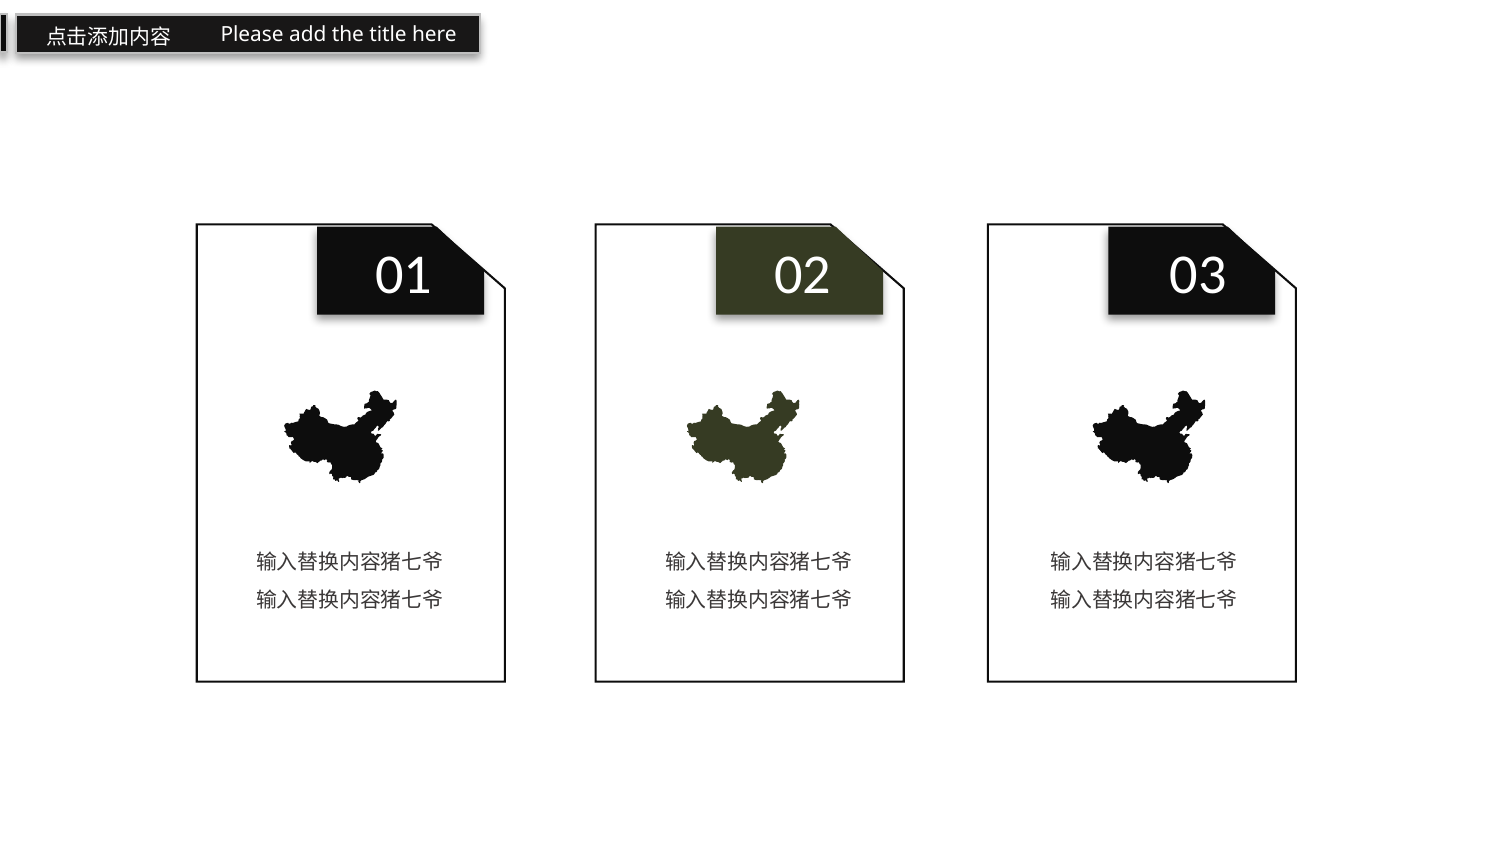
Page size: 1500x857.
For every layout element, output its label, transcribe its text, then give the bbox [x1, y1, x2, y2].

text_box [195, 619, 506, 683]
text_box [715, 225, 885, 316]
text_box 输入替换内容猪七爷 输入替换内容猪七爷 [188, 541, 511, 619]
text_box 03 [1155, 230, 1242, 313]
text_box [686, 390, 800, 484]
text_box [0, 13, 8, 53]
text_box 输入替换内容猪七爷 输入替换内容猪七爷 [597, 541, 920, 619]
text_box [195, 223, 506, 541]
text_box [1107, 225, 1277, 316]
text_box [284, 390, 397, 484]
text_box 01 [360, 230, 448, 313]
text_box [986, 619, 1297, 683]
text_box [15, 13, 481, 54]
text_box Please add the title here [205, 12, 472, 53]
text_box [986, 223, 1297, 541]
text_box 输入替换内容猪七爷 输入替换内容猪七爷 [982, 541, 1306, 619]
text_box 02 [759, 230, 847, 313]
text_box [1092, 390, 1206, 484]
text_box [594, 223, 905, 683]
text_box [316, 225, 486, 316]
